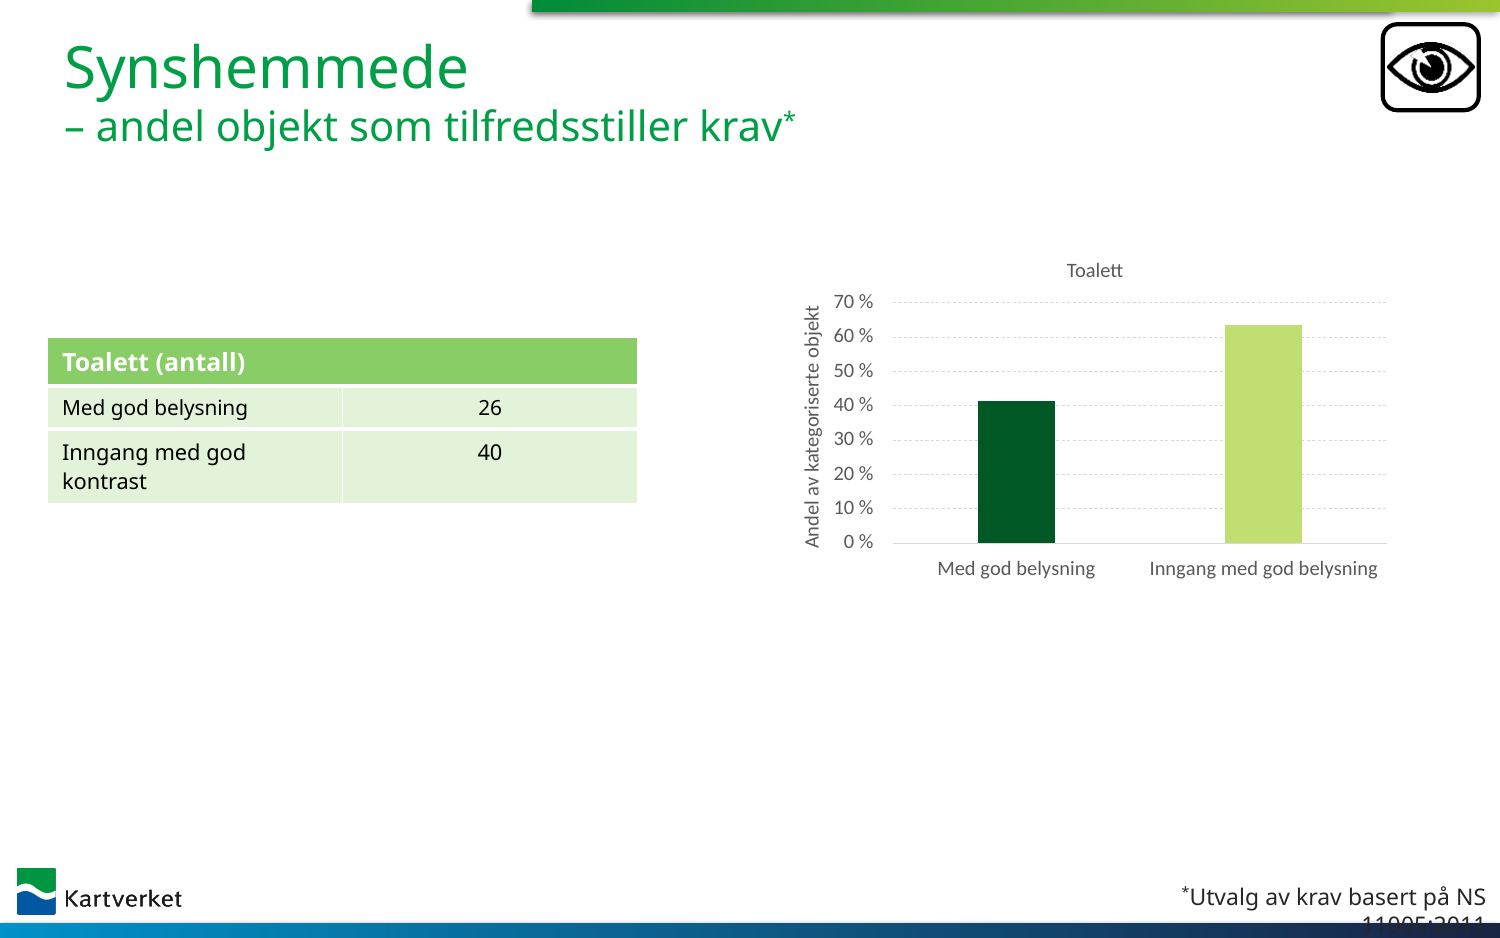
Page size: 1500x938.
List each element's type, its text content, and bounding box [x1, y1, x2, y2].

table_header Toalett (antall) [48, 338, 637, 384]
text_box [1382, 24, 1480, 111]
picture [791, 249, 1400, 589]
table_cell Med god belysning [48, 388, 342, 427]
table_cell Inngang med god kontrast [48, 431, 342, 503]
table_cell 26 [343, 388, 637, 427]
table_cell 40 [343, 431, 637, 503]
text_box *Utvalg av krav basert på NS 11005:2011 [1068, 873, 1500, 938]
text_box Synshemmede – andel objekt som tilfredsstiller krav* [49, 24, 1431, 158]
